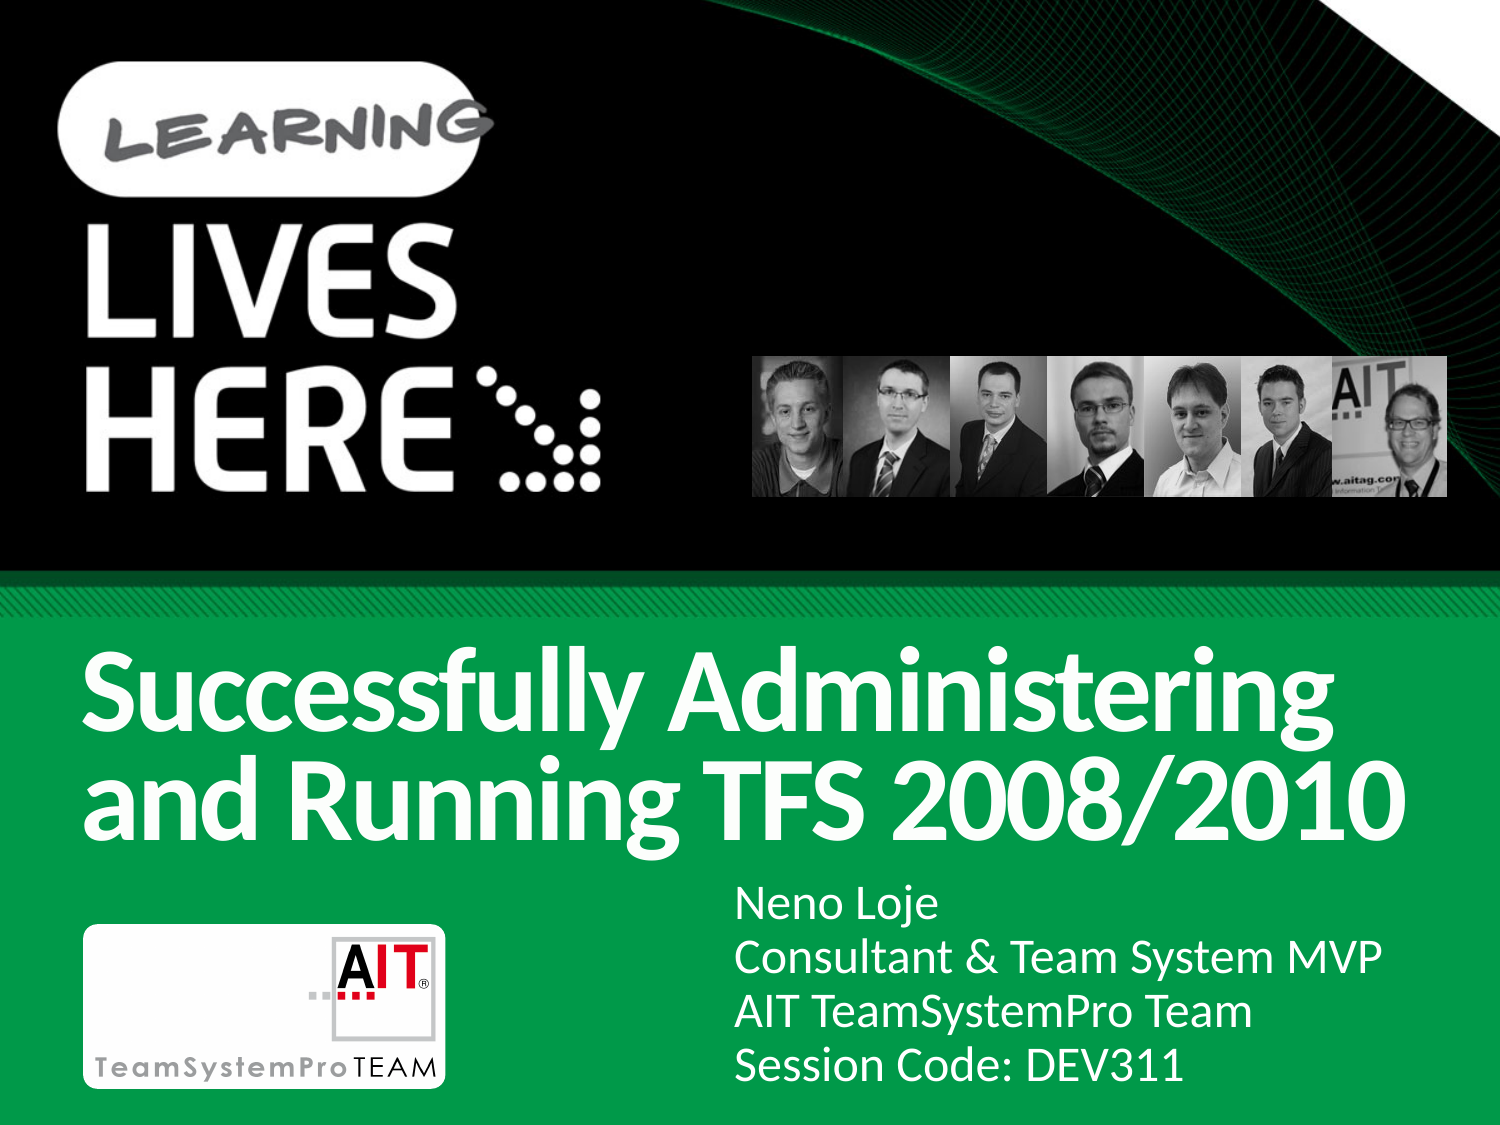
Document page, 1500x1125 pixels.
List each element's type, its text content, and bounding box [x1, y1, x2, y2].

subtitle Neno Loje Consultant & Team System MVP AIT TeamSystemPro Team Session Code: DEV311 [734, 876, 1500, 952]
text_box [752, 356, 1447, 497]
title Successfully Administering and Running TFS 2008/2010 [80, 644, 1500, 864]
picture [0, 0, 1500, 1125]
